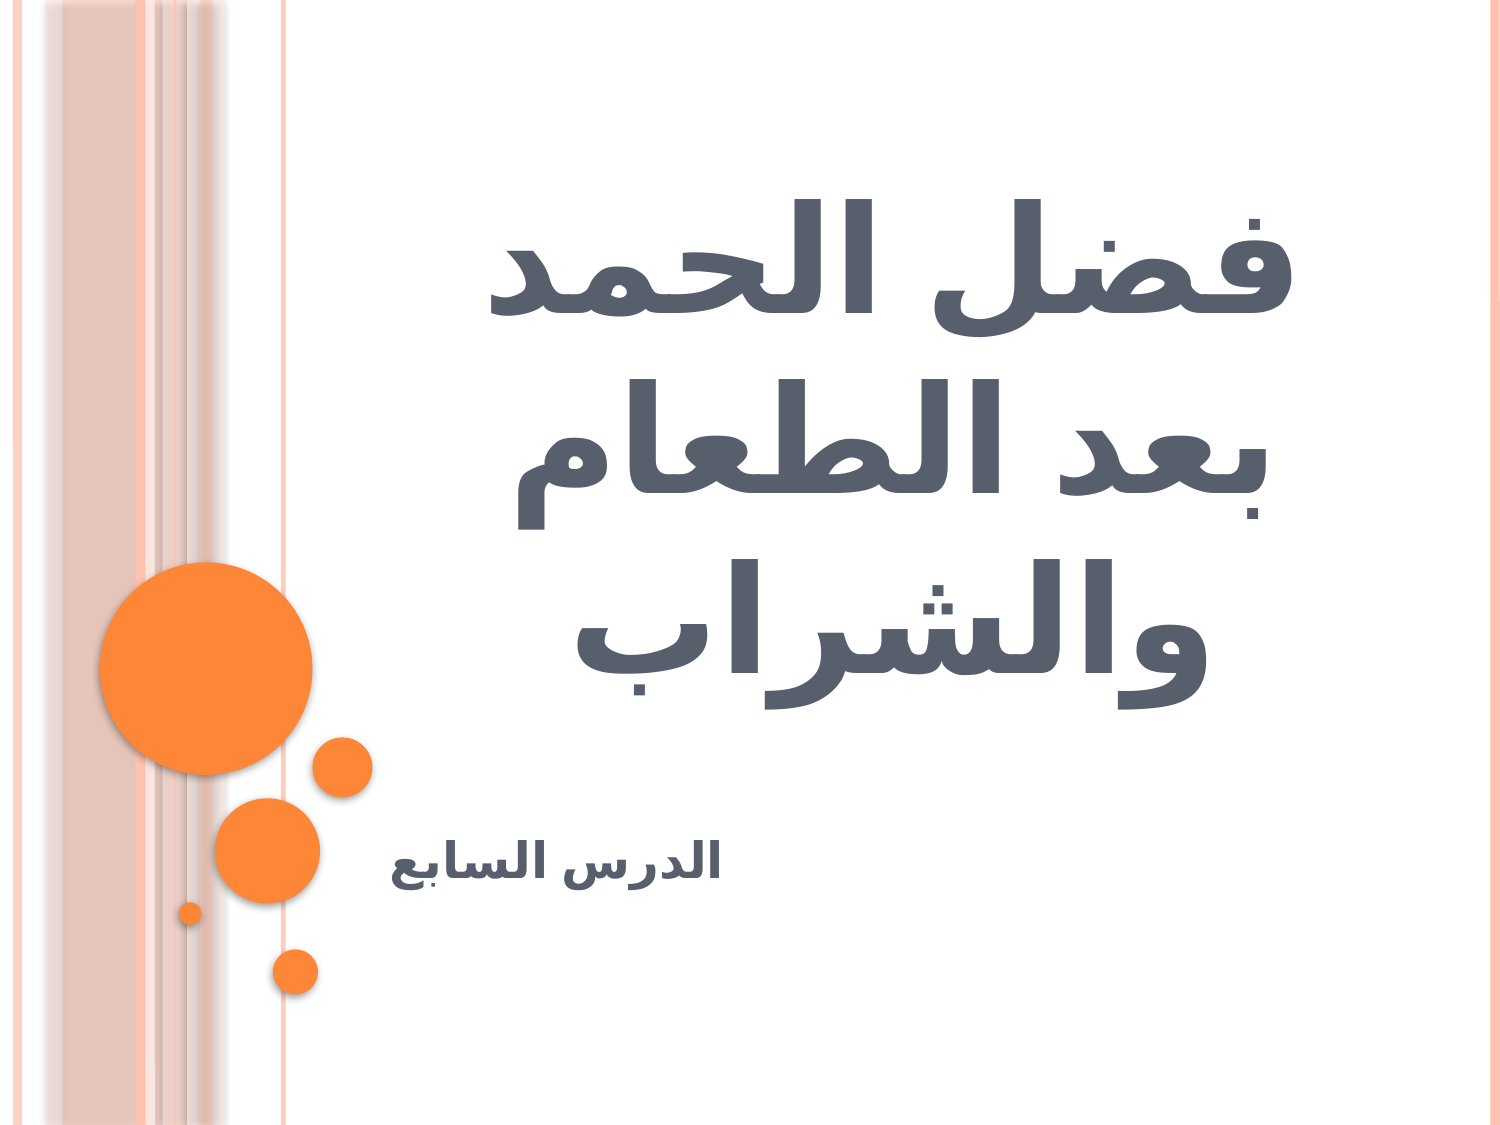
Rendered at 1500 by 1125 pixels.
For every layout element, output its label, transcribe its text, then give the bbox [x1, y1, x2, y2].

title فضل الحمد بعد الطعام والشراب [387, 399, 1400, 711]
subtitle الدرس السابع [375, 820, 1388, 1046]
